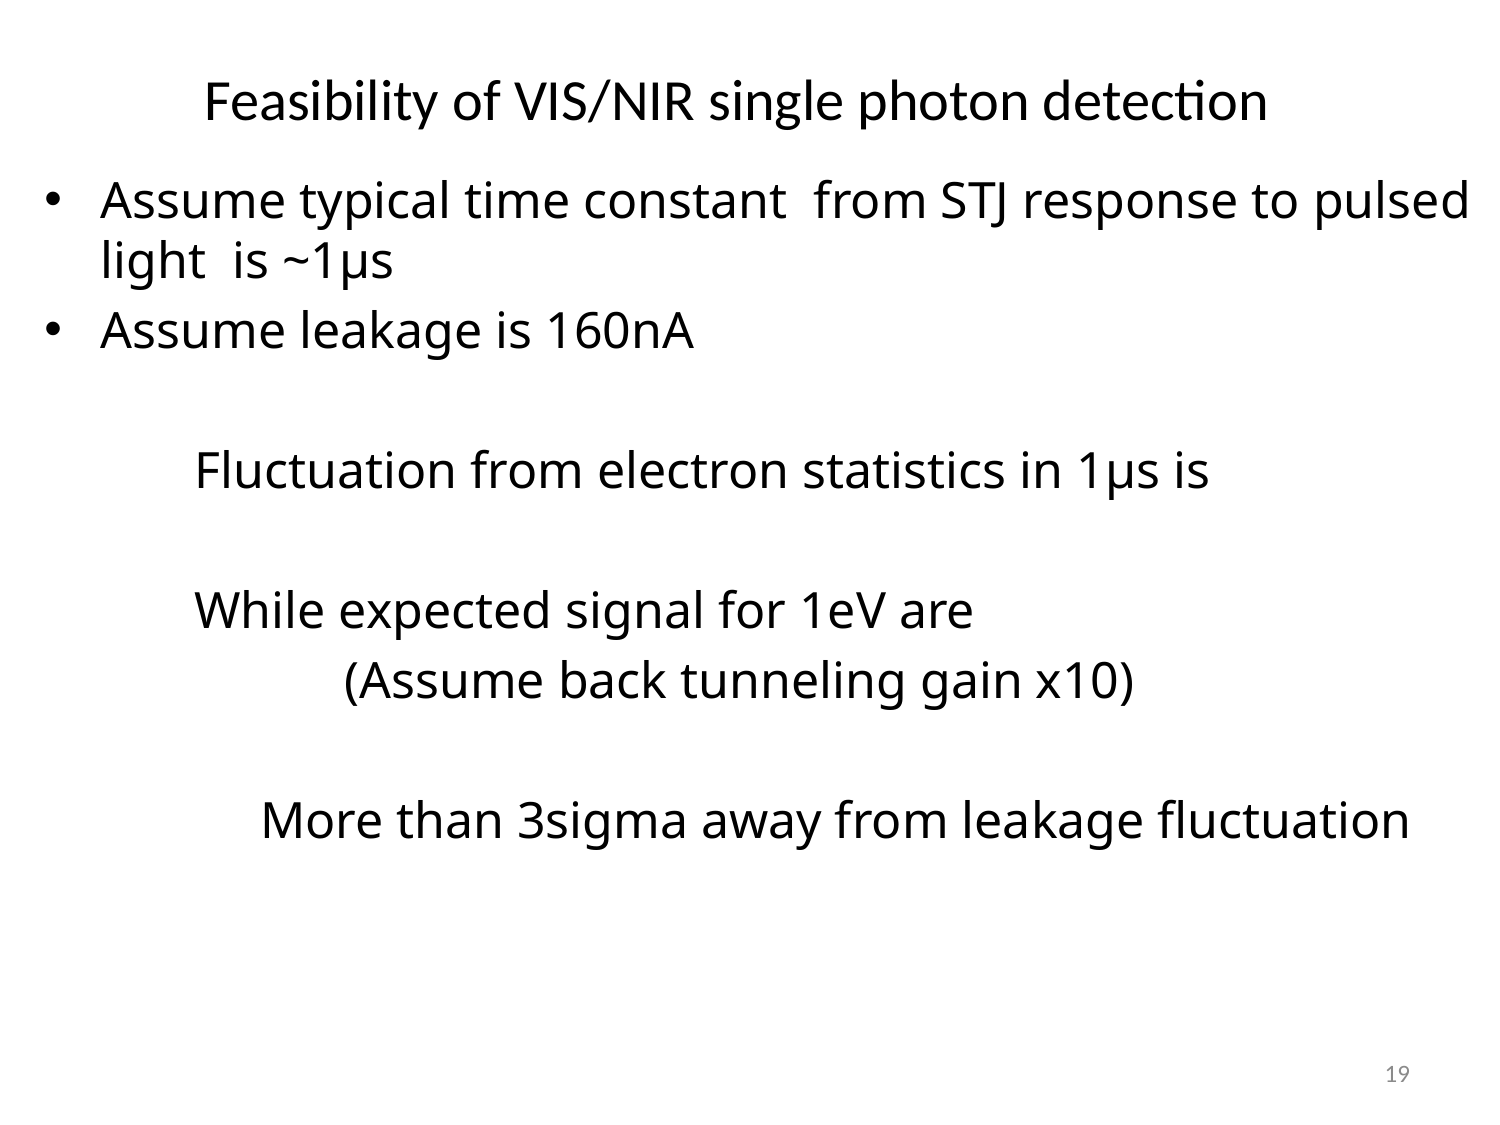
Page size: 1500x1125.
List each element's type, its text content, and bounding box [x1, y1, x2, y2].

slide_number 19 [1074, 1042, 1425, 1103]
title Feasibility of VIS/NIR single photon detection [61, 45, 1412, 149]
